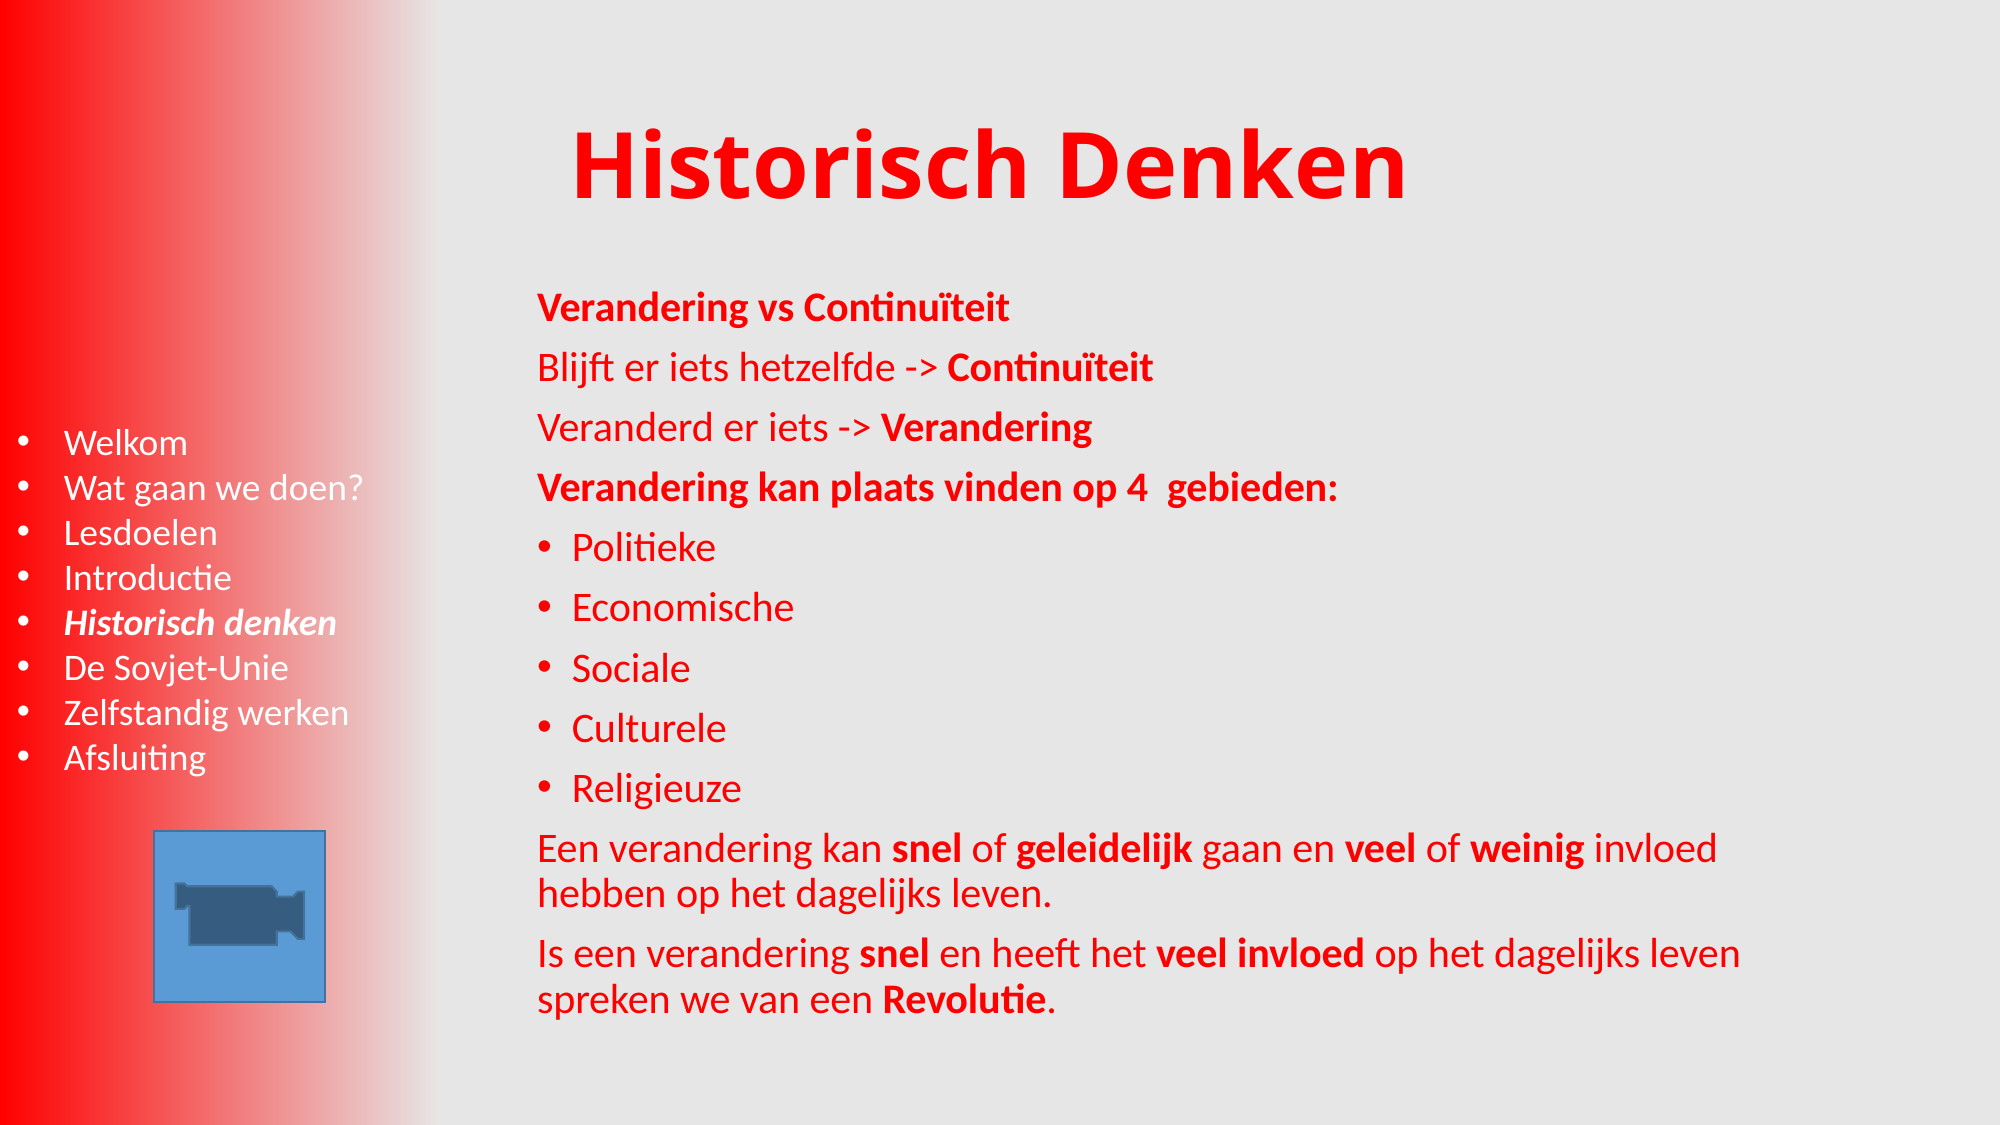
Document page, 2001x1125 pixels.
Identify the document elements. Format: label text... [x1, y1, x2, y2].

title Historisch Denken [554, 59, 1863, 277]
list Verandering vs Continuïteit Blijft er iets hetzelfde -> Continuïteit Veranderd er iets -> Verandering Verandering kan plaats vinden op 4 gebieden: Politieke Economische Sociale Culturele Religieuze Een verandering kan snel of geleidelijk gaan en veel of weinig invloed hebben op het dagelijks leven. Is een verandering snel en heeft het veel invloed op het dagelijks leven spreken we van een Revolutie. [522, 277, 1863, 1034]
text_box Welkom Wat gaan we doen? Lesdoelen Introductie Historisch denken De Sovjet-Unie Zelfstandig werken Afsluiting [2, 410, 380, 785]
text_box [153, 830, 326, 1003]
